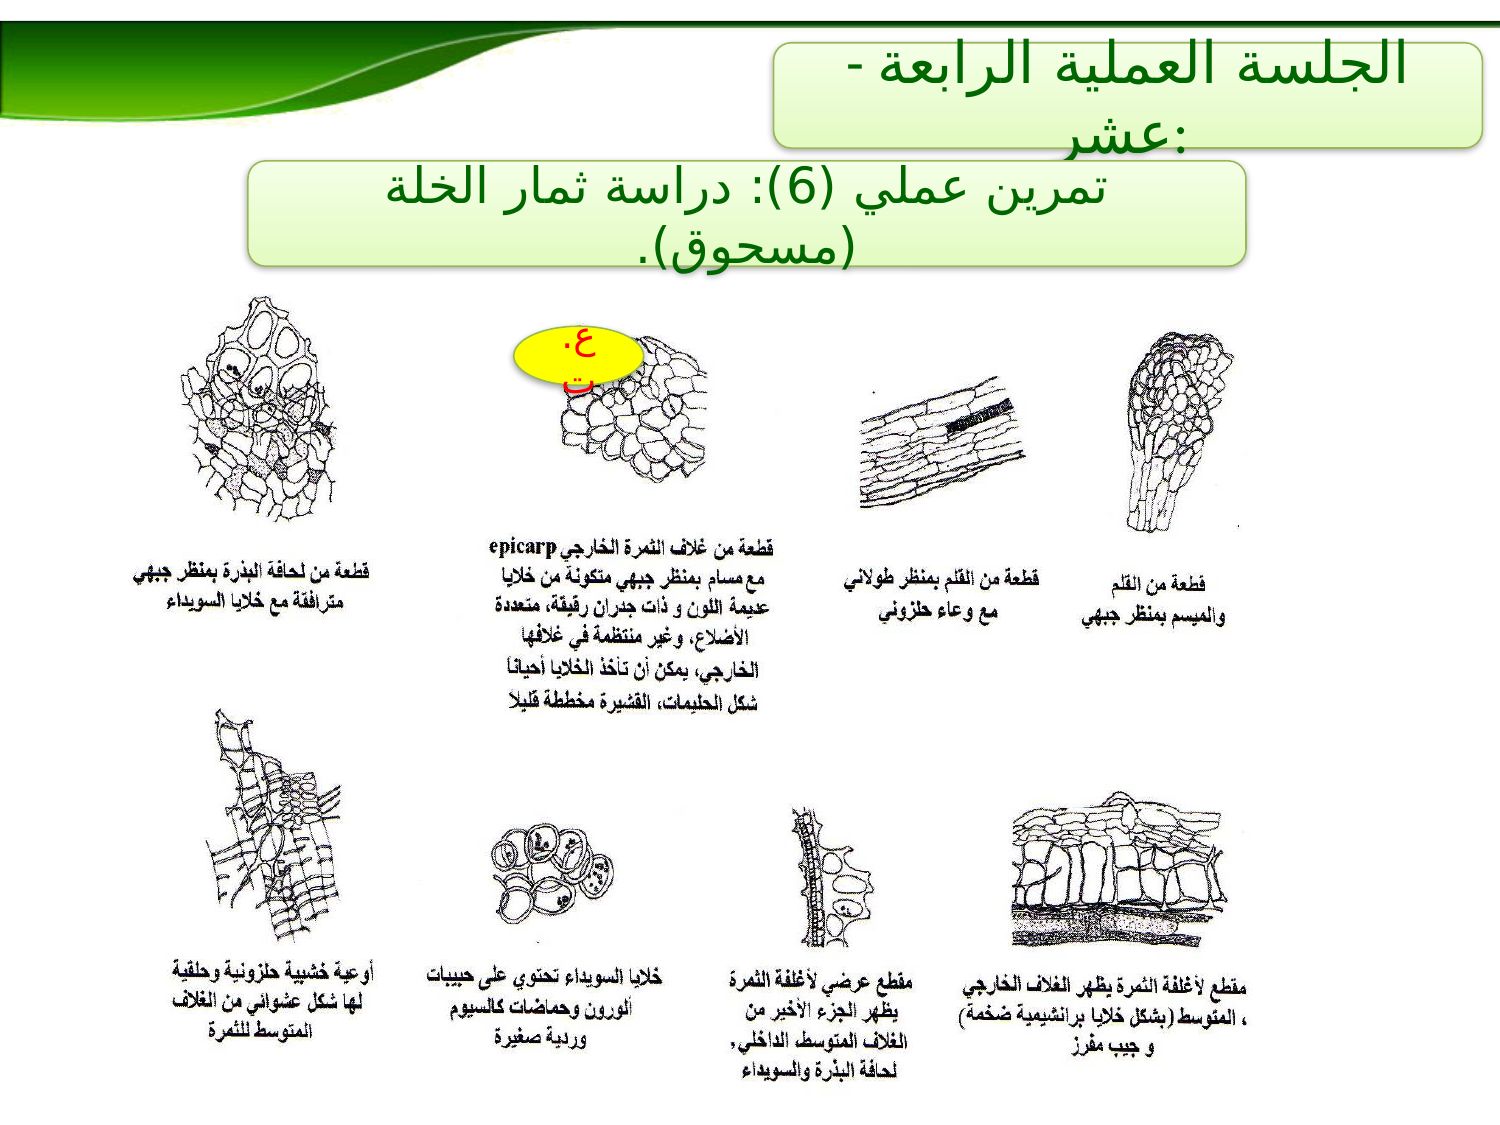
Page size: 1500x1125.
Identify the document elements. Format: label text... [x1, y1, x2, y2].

text_box - الجلسة العملية الرابعة عشر: [774, 137, 1482, 149]
picture [100, 290, 1282, 1102]
picture [0, 0, 1500, 130]
text_box تمرين عملي (6): دراسة ثمار الخلة (مسحوق). [247, 160, 1247, 267]
